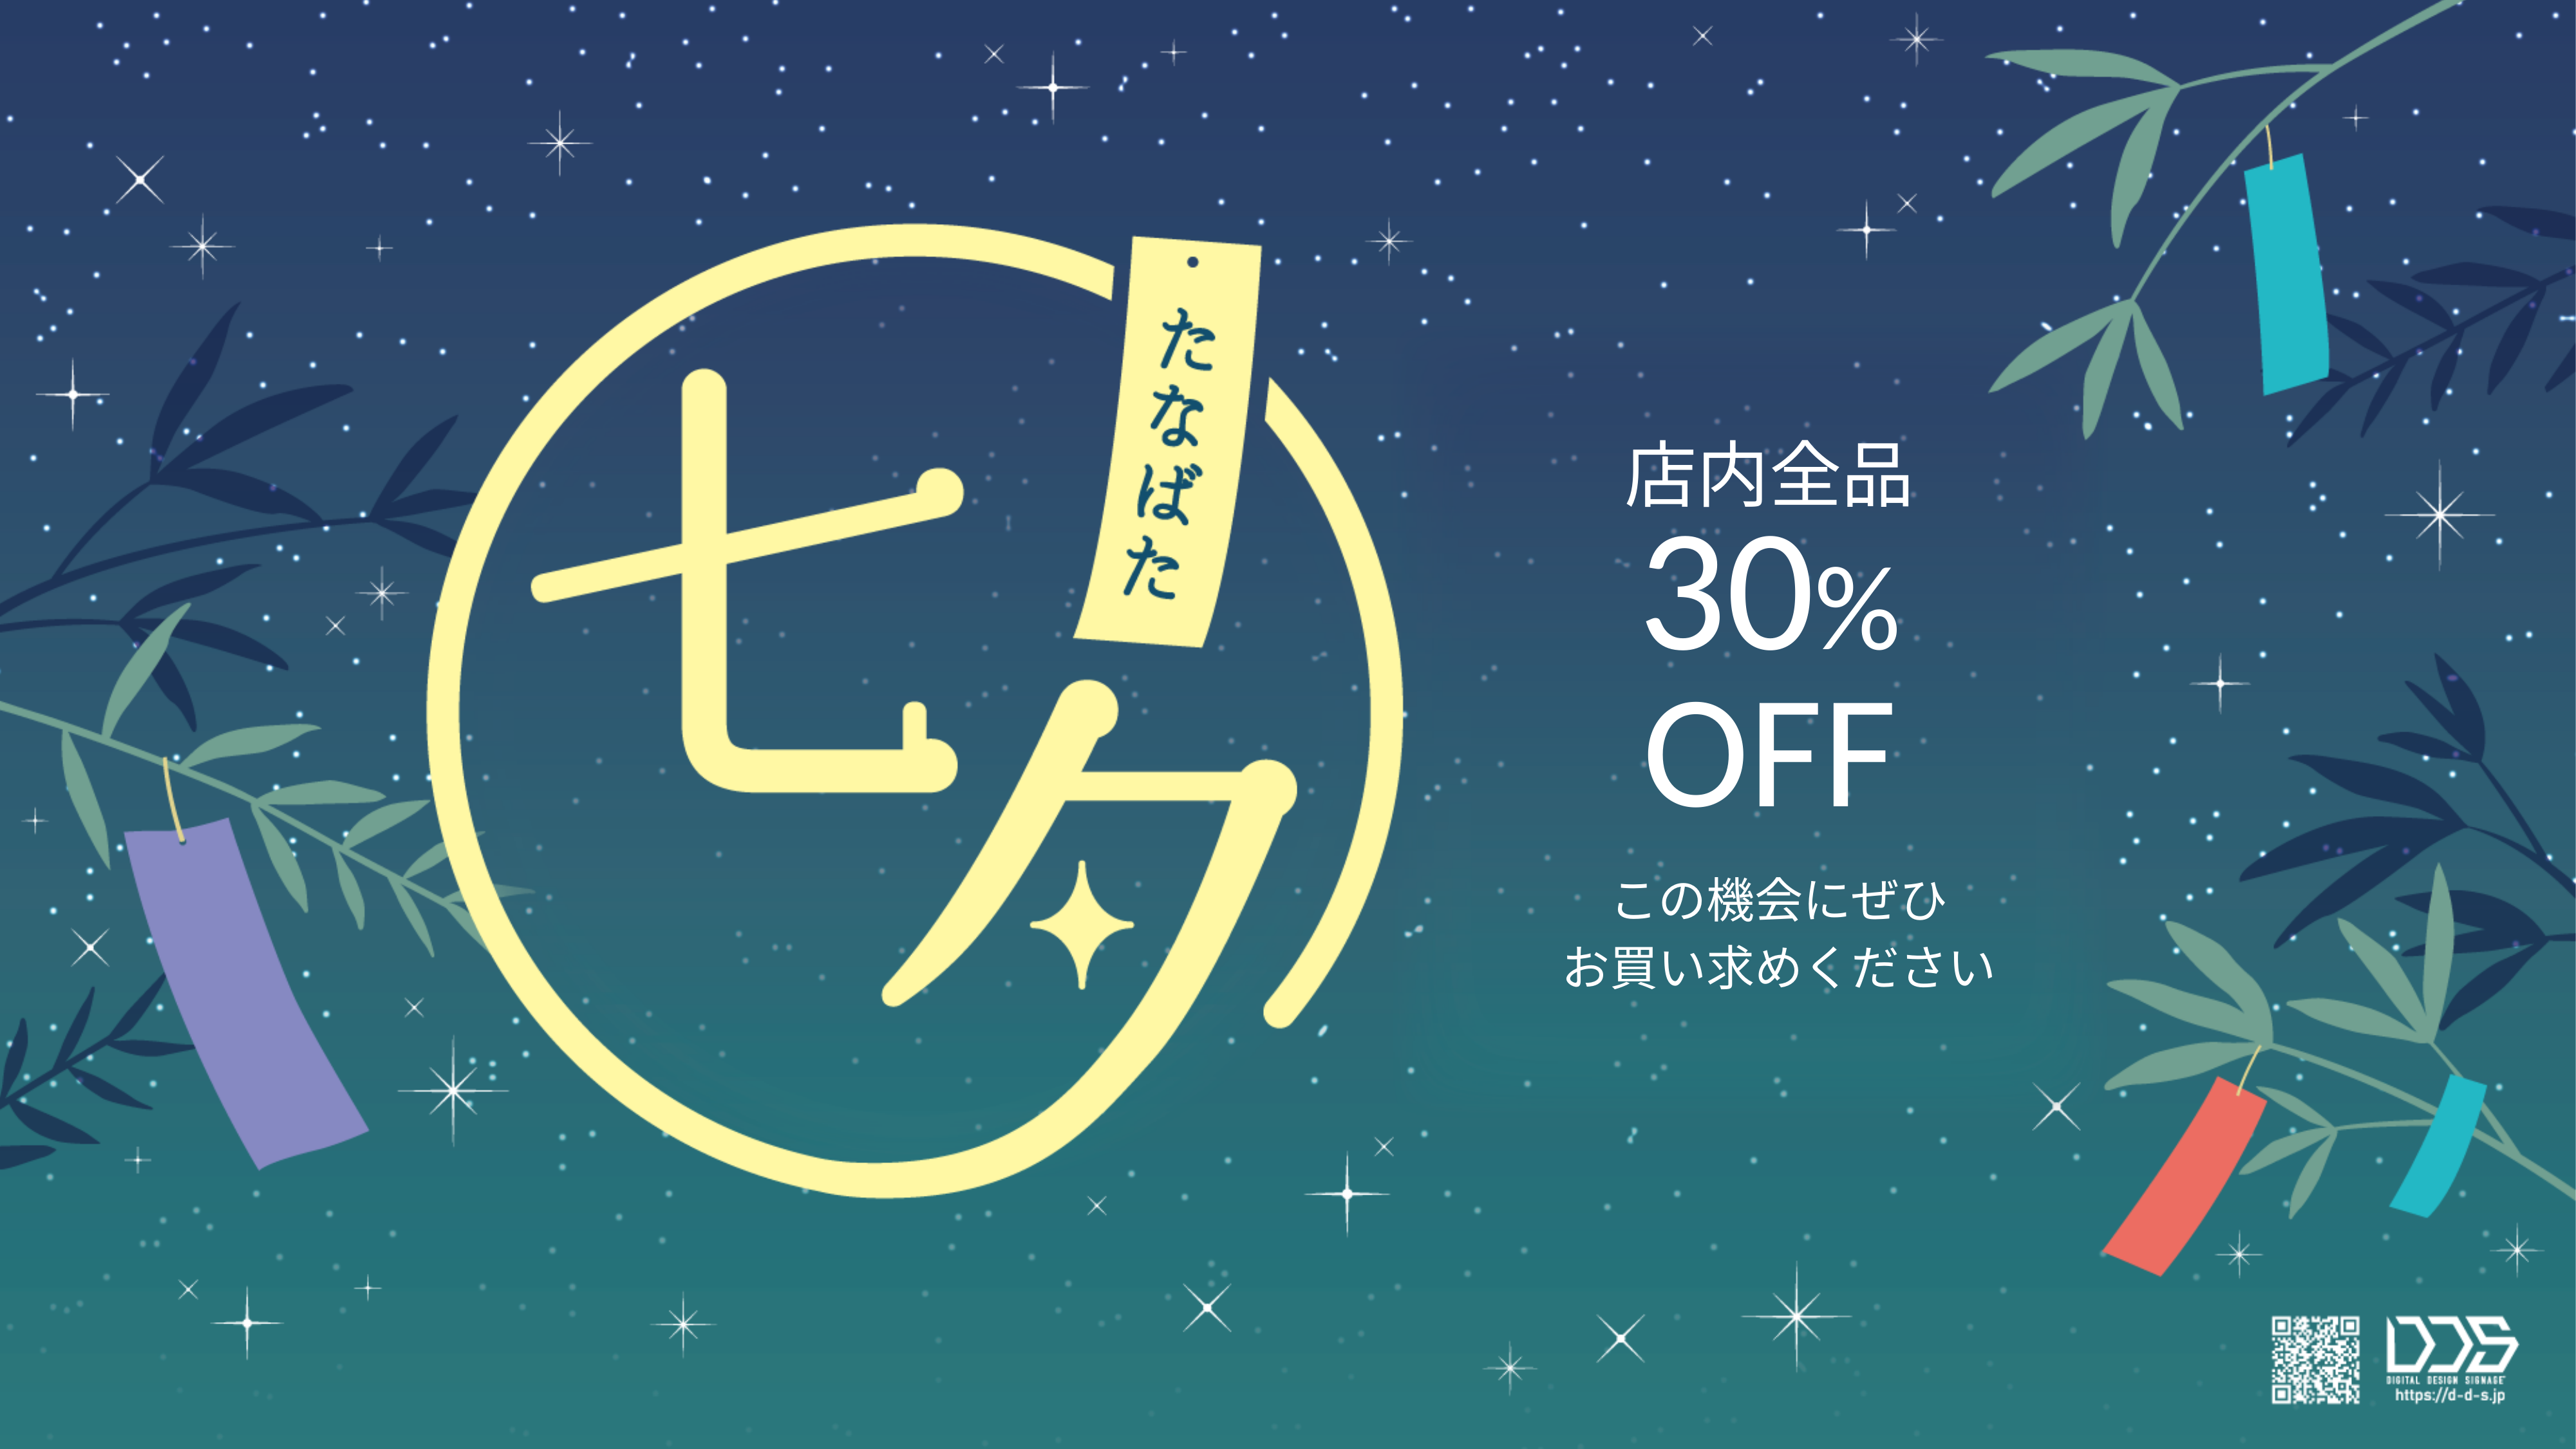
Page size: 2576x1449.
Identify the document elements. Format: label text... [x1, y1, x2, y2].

subtitle この機会にぜひ お買い求めください [1530, 858, 2028, 1035]
title 店内全品 30% OFF [1411, 365, 2127, 919]
picture [0, 0, 2576, 1449]
